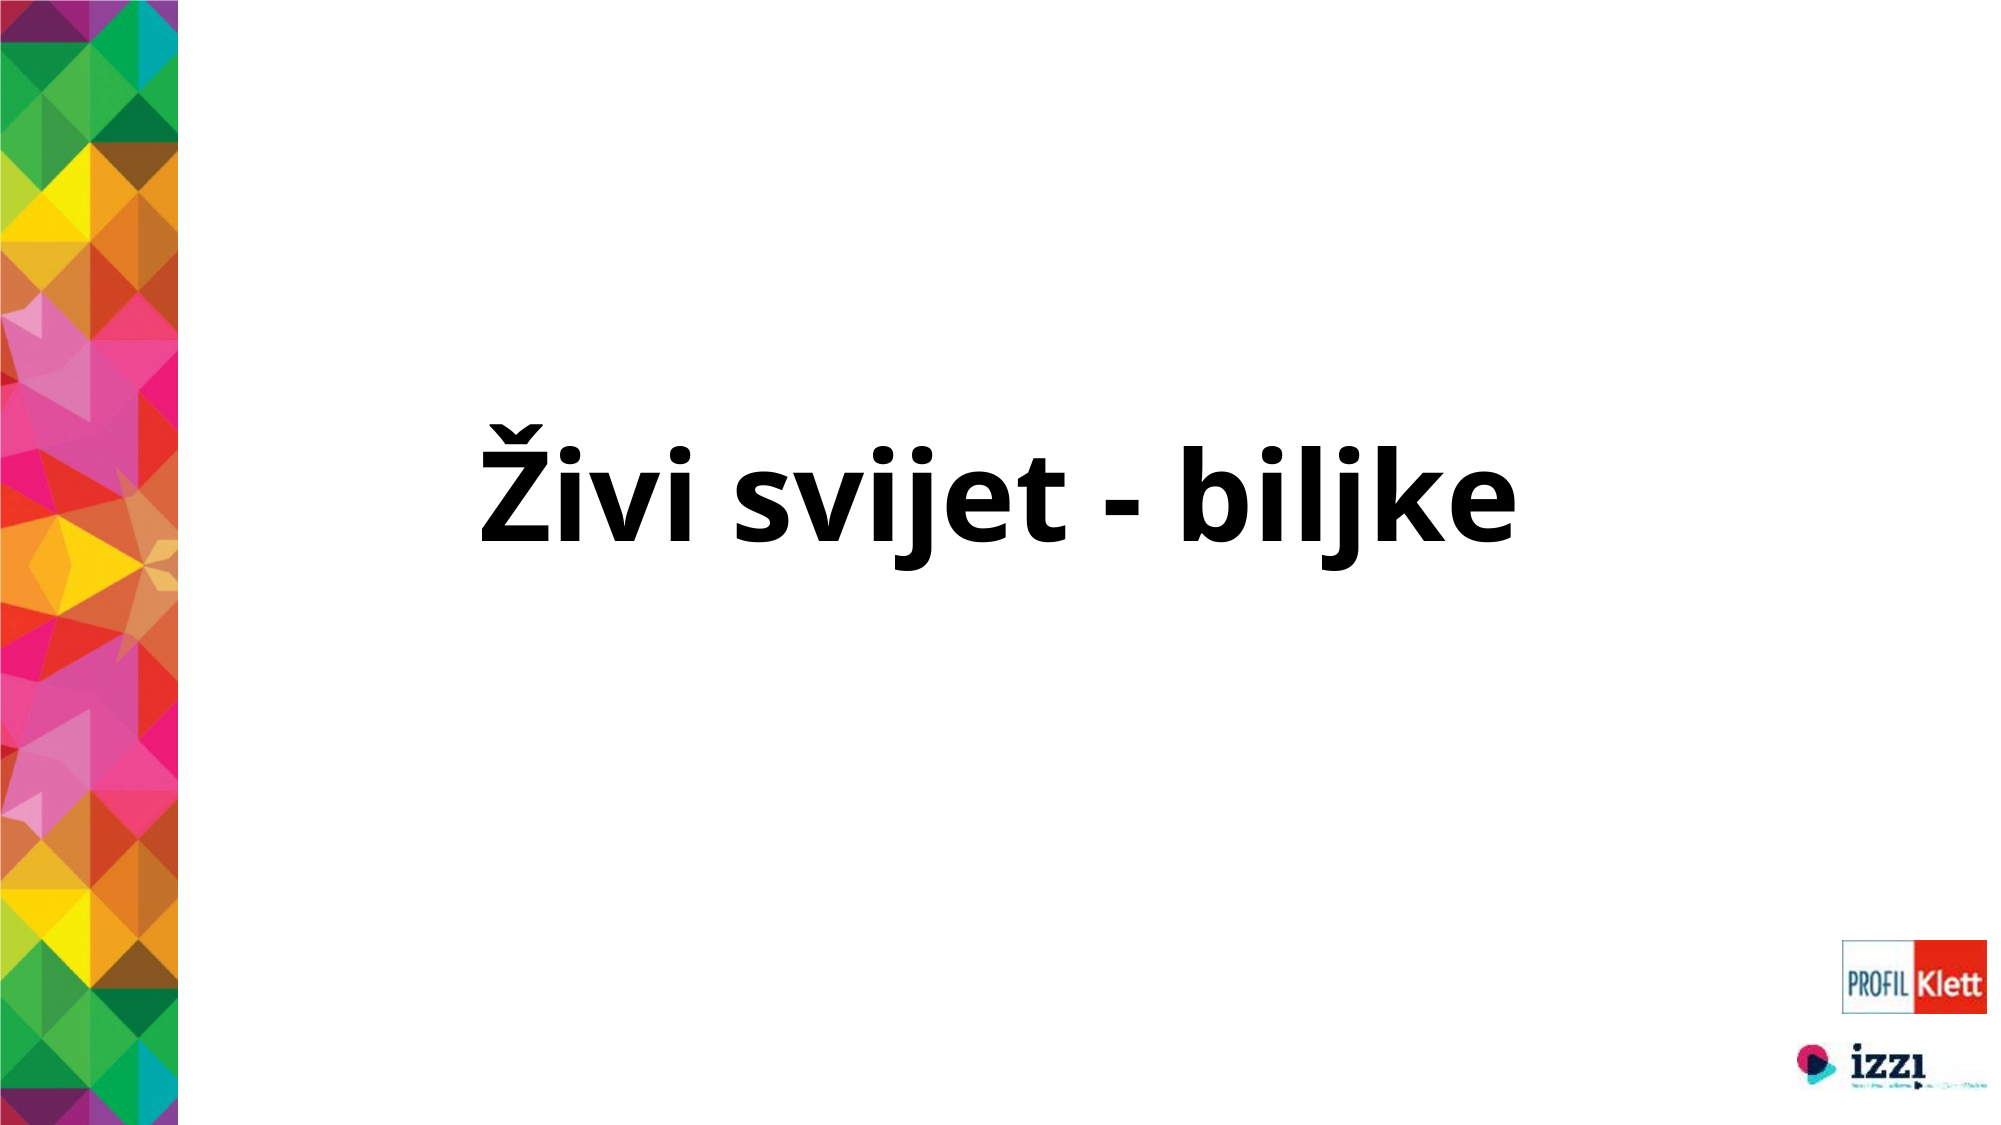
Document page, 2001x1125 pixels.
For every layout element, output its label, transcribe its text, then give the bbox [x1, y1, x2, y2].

picture [1842, 940, 1987, 1014]
picture [1, 2, 178, 1124]
picture [1797, 1042, 1987, 1091]
title Živi svijet - biljke [249, 184, 1750, 576]
